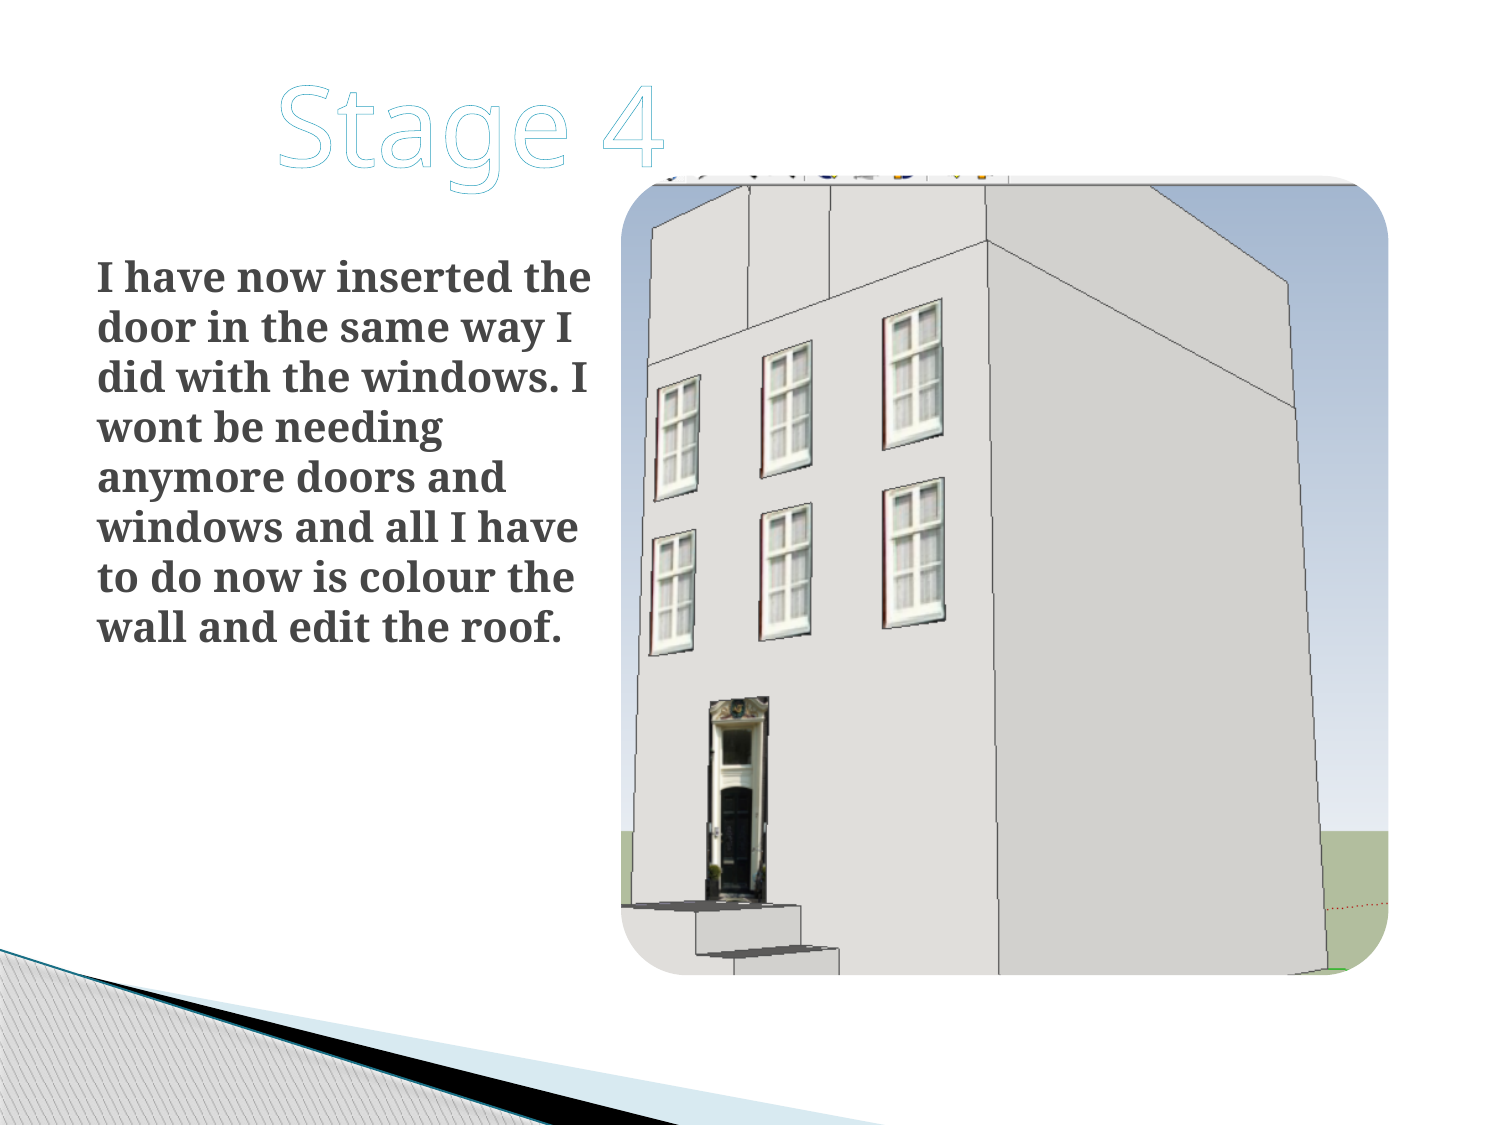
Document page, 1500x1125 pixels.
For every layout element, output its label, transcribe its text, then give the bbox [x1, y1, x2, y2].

title I have now inserted the door in the same way I did with the windows. I wont be needing anymore doors and windows and all I have to do now is colour the wall and edit the roof. [82, 222, 614, 680]
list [620, 175, 1389, 976]
text_box Stage 4 [259, 46, 681, 197]
